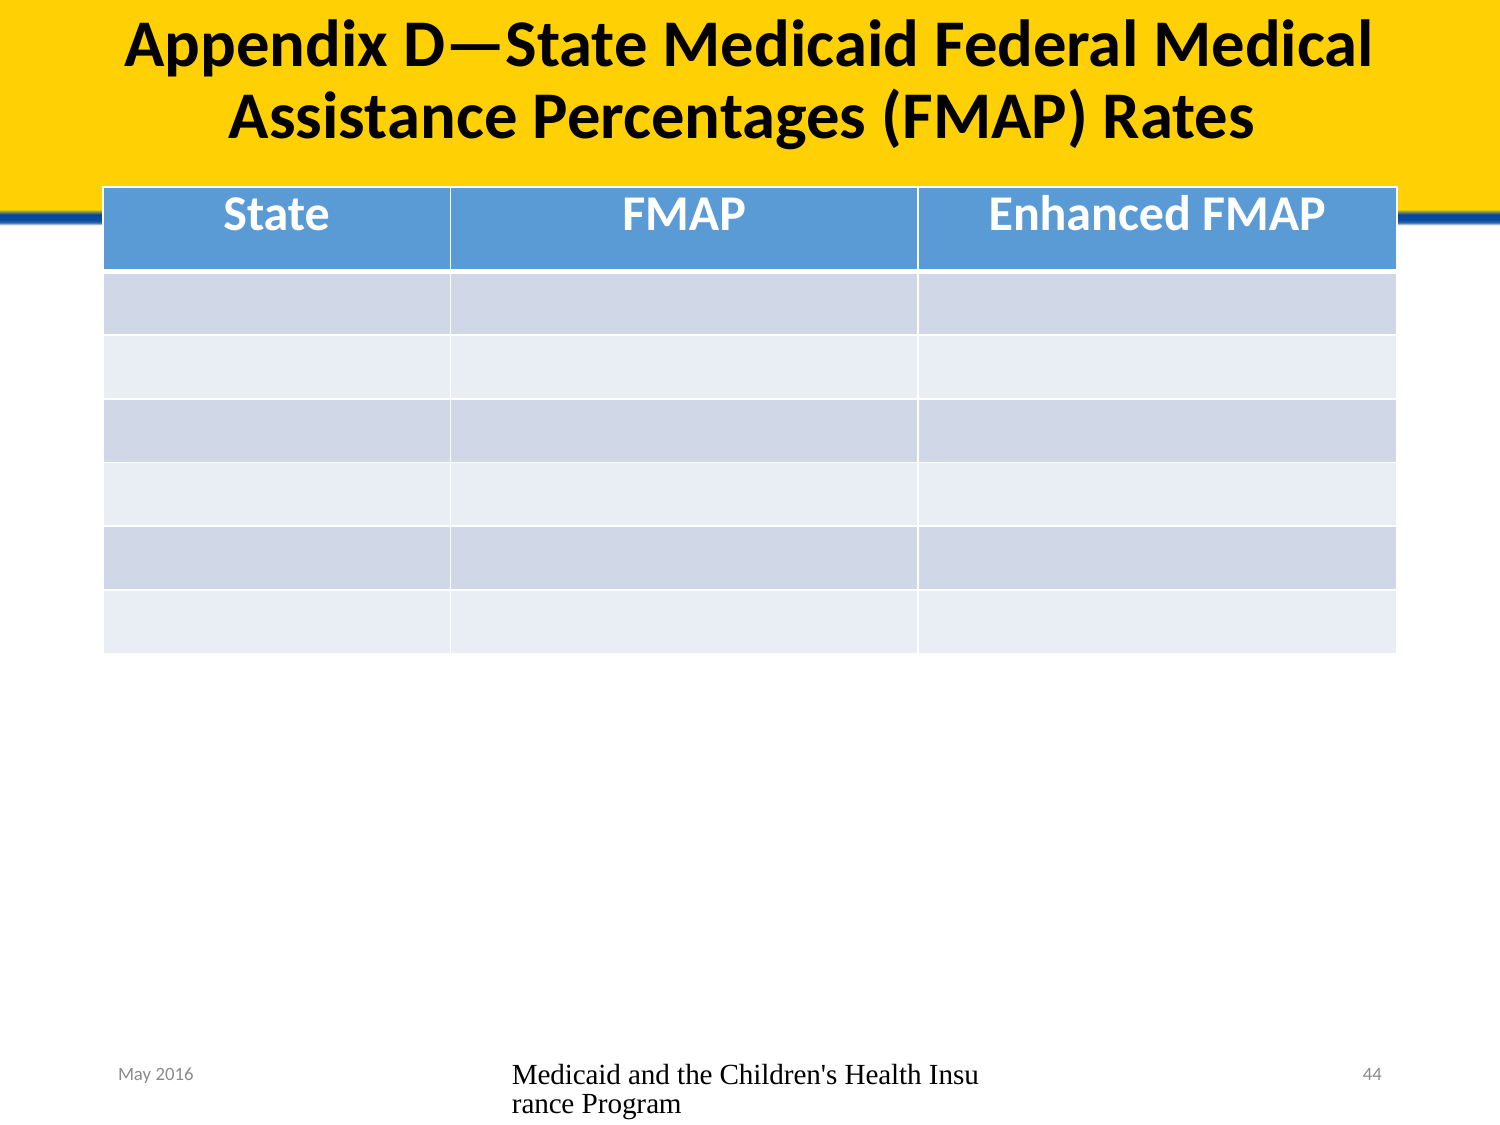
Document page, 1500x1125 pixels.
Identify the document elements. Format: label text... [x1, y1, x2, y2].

table_cell [451, 336, 917, 398]
table_cell [919, 274, 1396, 334]
table_header FMAP [451, 188, 917, 269]
table_cell [451, 591, 917, 653]
table_cell [104, 274, 450, 334]
table_header State [104, 188, 450, 269]
table_cell [919, 400, 1396, 462]
table_cell [451, 527, 917, 589]
table_cell [104, 336, 450, 398]
slide_number 44 [1059, 1042, 1397, 1103]
picture [0, 0, 1500, 1125]
table_header Enhanced FMAP [919, 188, 1396, 269]
title Appendix D—State Medicaid Federal Medical Assistance Percentages (FMAP) Rates [103, 2, 1397, 161]
table_cell [451, 400, 917, 462]
table_cell [919, 463, 1396, 525]
footer Medicaid and the Children's Health Insurance Program [496, 1042, 1004, 1103]
table_cell [104, 400, 450, 462]
table_cell [919, 591, 1396, 653]
table_cell [104, 591, 450, 653]
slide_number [103, 1042, 441, 1103]
table_cell [919, 336, 1396, 398]
table_cell [919, 527, 1396, 589]
table_cell [104, 463, 450, 525]
table_cell [451, 463, 917, 525]
table_cell [451, 274, 917, 334]
table_cell [104, 527, 450, 589]
